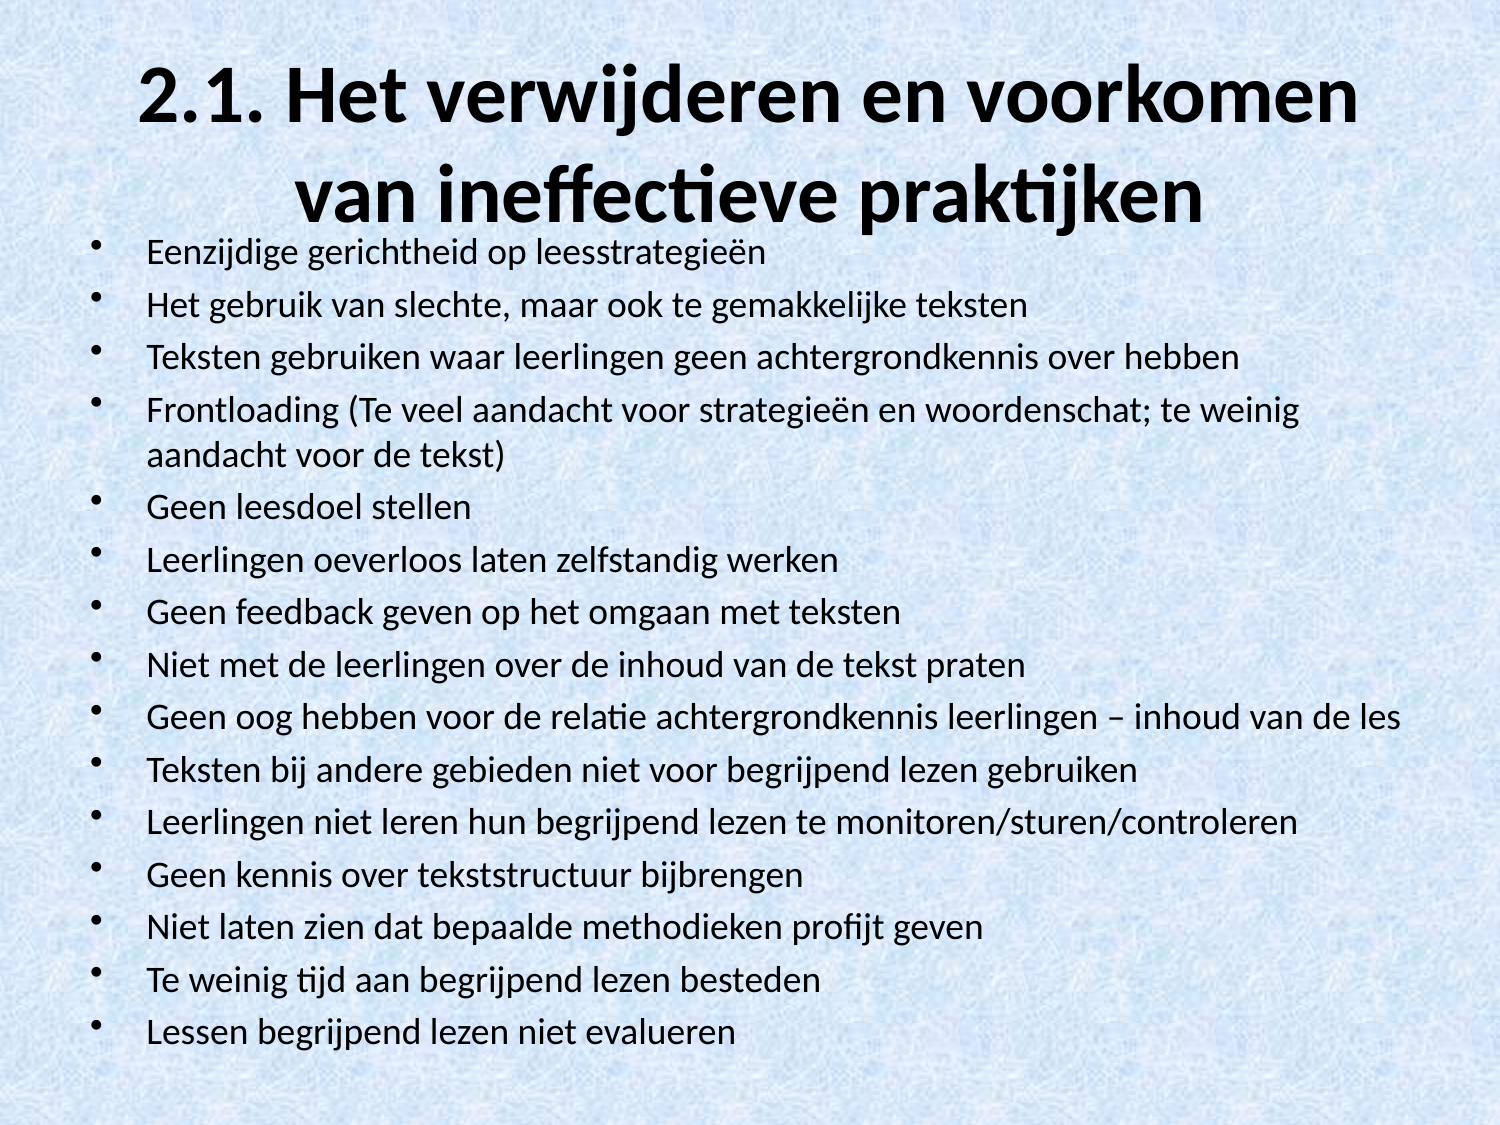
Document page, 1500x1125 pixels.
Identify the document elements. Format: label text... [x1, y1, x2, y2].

title 2.1. Het verwijderen en voorkomen van ineffectieve praktijken [75, 45, 1425, 219]
list Eenzijdige gerichtheid op leesstrategieën Het gebruik van slechte, maar ook te gemakkelijke teksten Teksten gebruiken waar leerlingen geen achtergrondkennis over hebben Frontloading (Te veel aandacht voor strategieën en woordenschat; te weinig aandacht voor de tekst) Geen leesdoel stellen Leerlingen oeverloos laten zelfstandig werken Geen feedback geven op het omgaan met teksten Niet met de leerlingen over de inhoud van de tekst praten Geen oog hebben voor de relatie achtergrondkennis leerlingen – inhoud van de les Teksten bij andere gebieden niet voor begrijpend lezen gebruiken Leerlingen niet leren hun begrijpend lezen te monitoren/sturen/controleren Geen kennis over tekststructuur bijbrengen Niet laten zien dat bepaalde methodieken profijt geven Te weinig tijd aan begrijpend lezen besteden Lessen begrijpend lezen niet evalueren [75, 219, 1425, 1005]
picture [0, 0, 1500, 1125]
